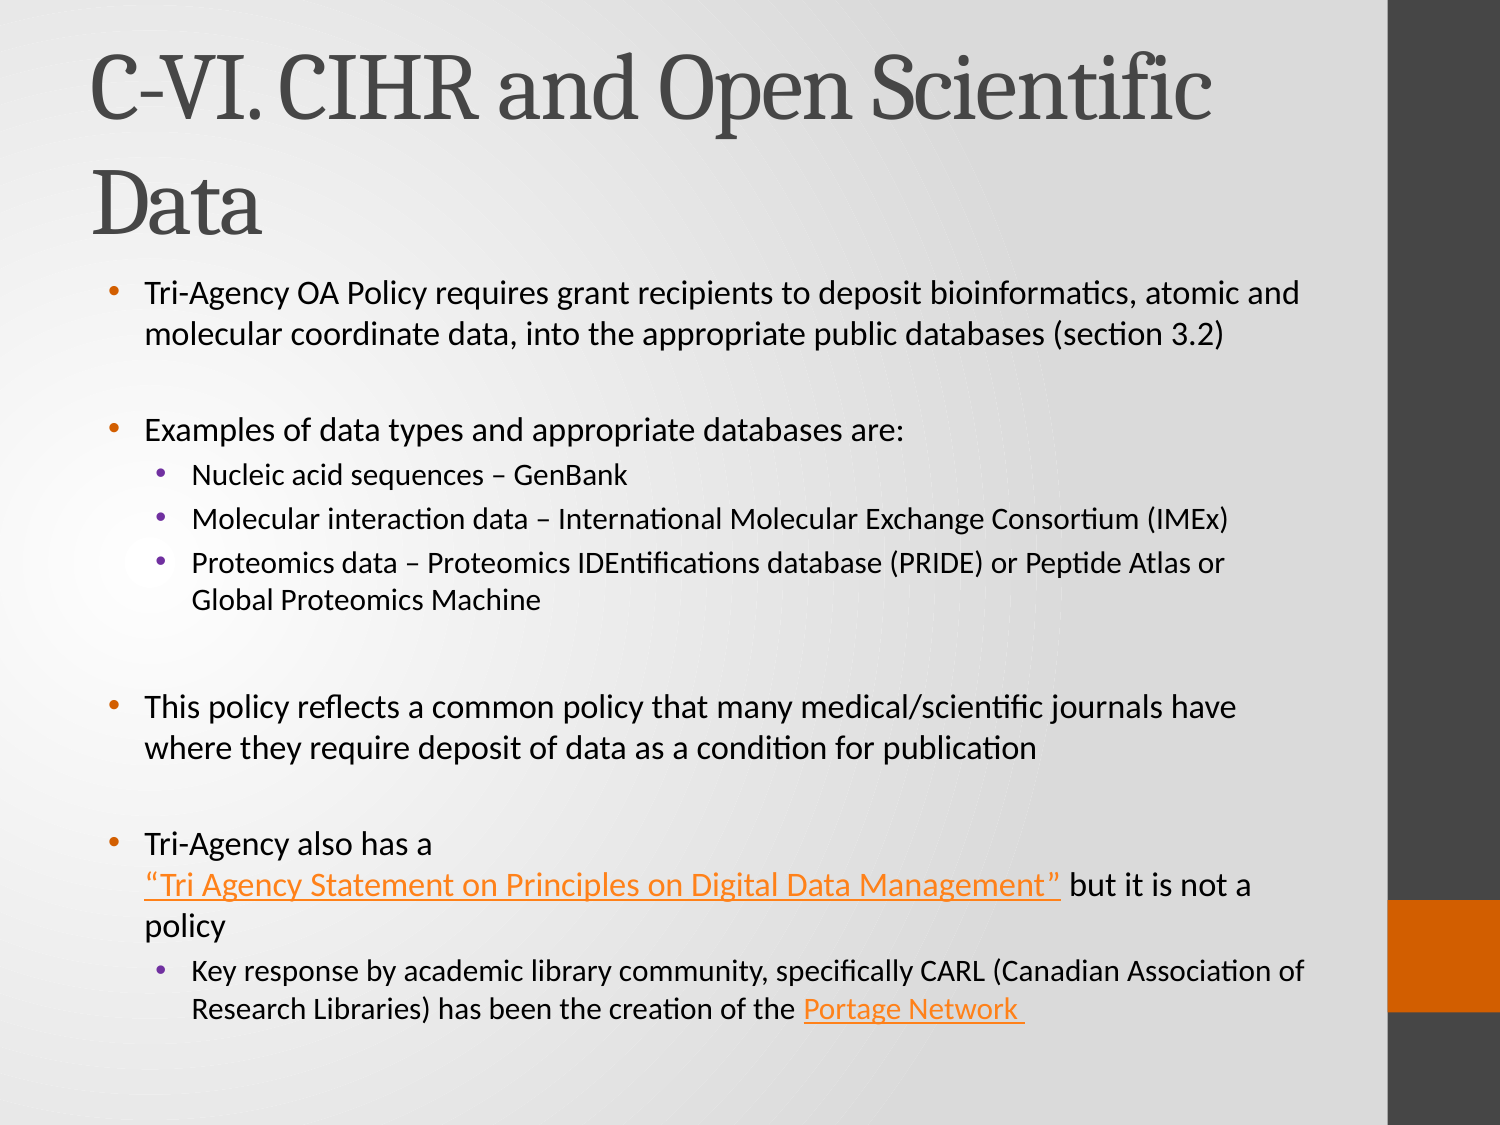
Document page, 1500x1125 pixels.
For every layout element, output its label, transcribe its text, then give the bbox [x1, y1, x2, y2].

list Tri-Agency OA Policy requires grant recipients to deposit bioinformatics, atomic and molecular coordinate data, into the appropriate public databases (section 3.2) Examples of data types and appropriate databases are: Nucleic acid sequences – GenBank Molecular interaction data – International Molecular Exchange Consortium (IMEx) Proteomics data – Proteomics IDEntifications database (PRIDE) or Peptide Atlas or Global Proteomics Machine This policy reflects a common policy that many medical/scientific journals have where they require deposit of data as a condition for publication Tri-Agency also has a “Tri Agency Statement on Principles on Digital Data Management” but it is not a policy Key response by academic library community, specifically CARL (Canadian Association of Research Libraries) has been the creation of the Portage Network [75, 262, 1325, 1050]
title C-VI. CIHR and Open Scientific Data [75, 45, 1325, 233]
